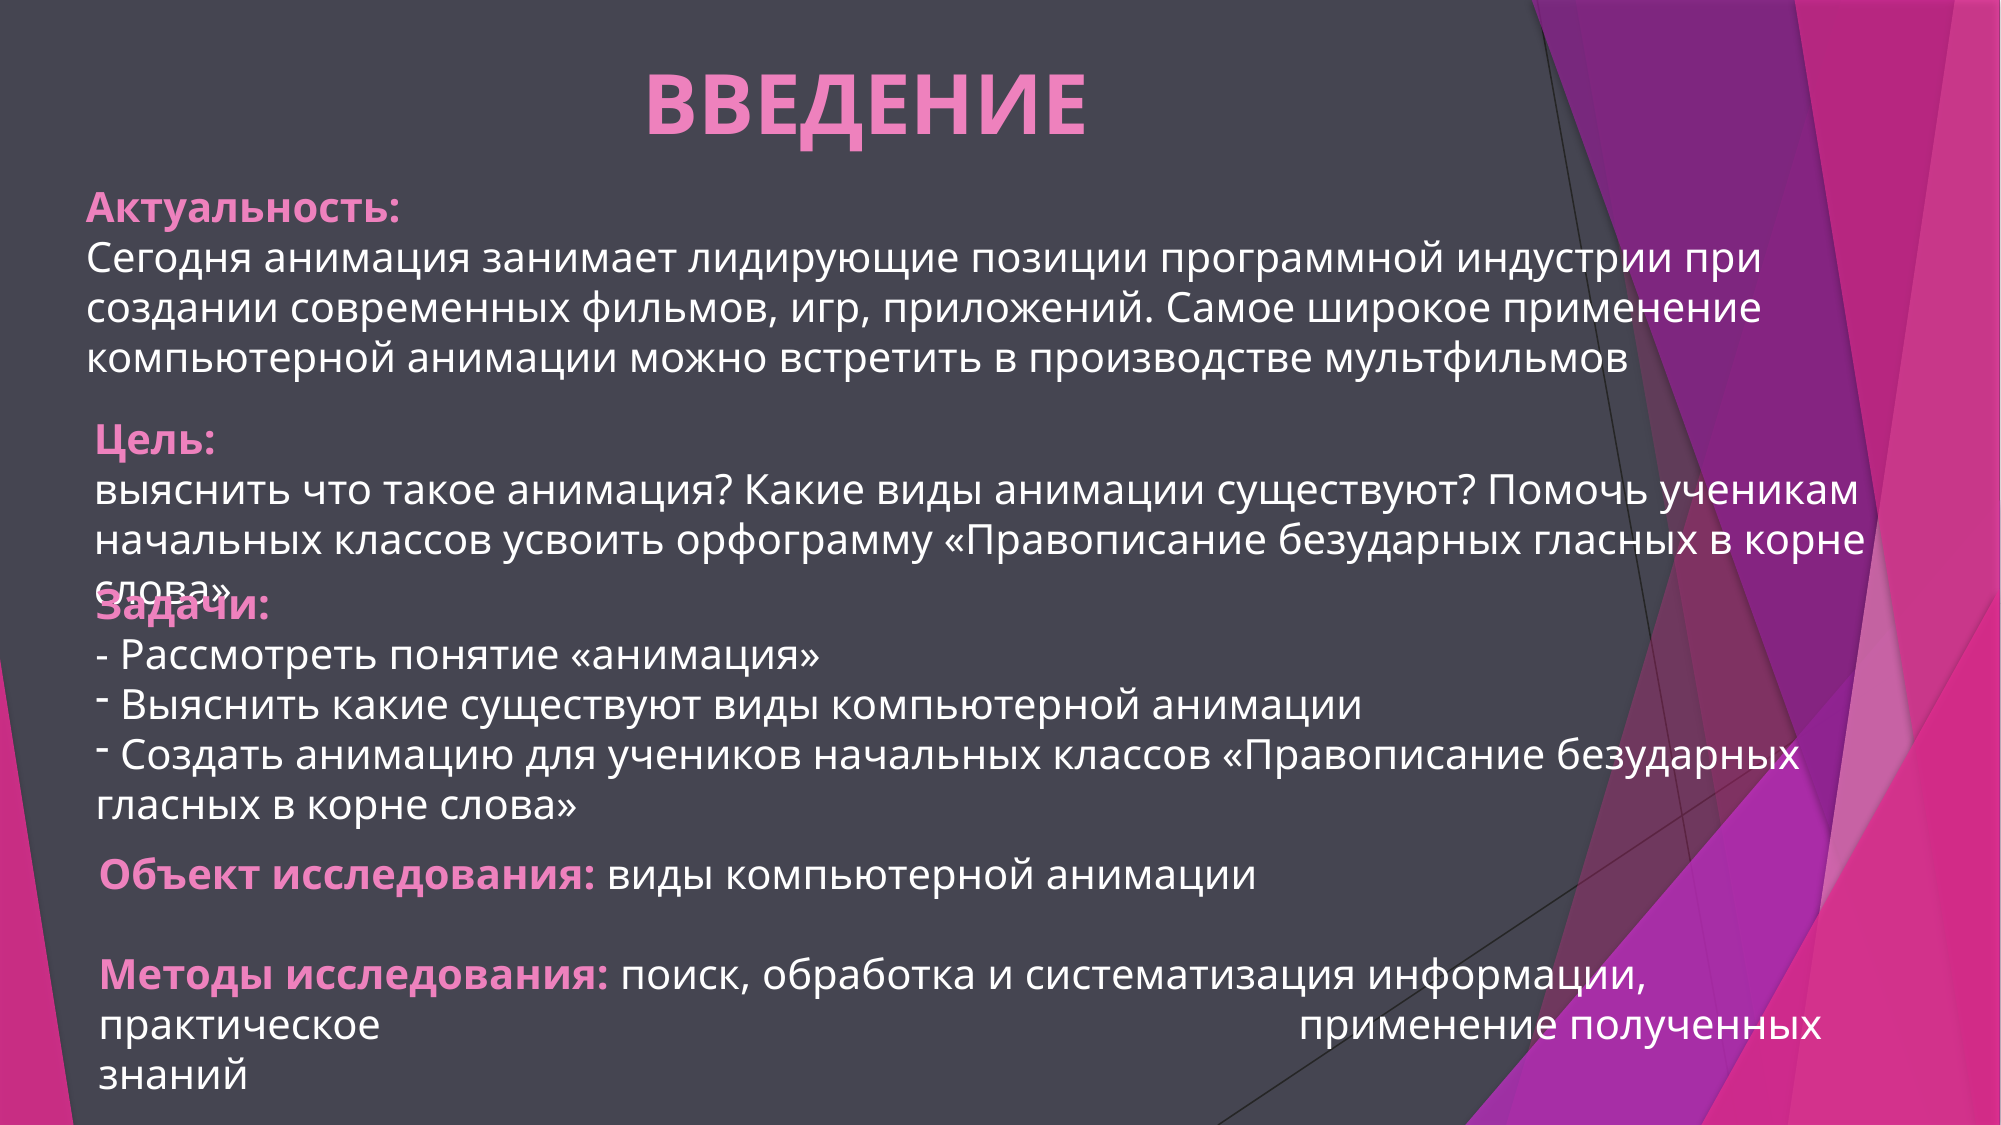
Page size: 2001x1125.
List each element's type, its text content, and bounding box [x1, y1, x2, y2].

text_box Задачи: - Рассмотреть понятие «анимация» Выяснить какие существуют виды компьютерной анимации Создать анимацию для учеников начальных классов «Правописание безударных гласных в корне слова» [80, 570, 1927, 881]
text_box Актуальность: Сегодня анимация занимает лидирующие позиции программной индустрии при создании современных фильмов, игр, приложений. Самое широкое применение компьютерной анимации можно встретить в производстве мультфильмов [71, 173, 1870, 434]
text_box Объект исследования: виды компьютерной анимации Методы исследования: поиск, обработка и систематизация информации, практическое применение полученных знаний [83, 840, 1935, 1125]
text_box Цель: выяснить что такое анимация? Какие виды анимации существуют? Помочь ученикам начальных классов усвоить орфограмму «Правописание безударных гласных в корне слова» [78, 405, 1958, 666]
text_box ВВЕДЕНИЕ [627, 43, 1105, 159]
